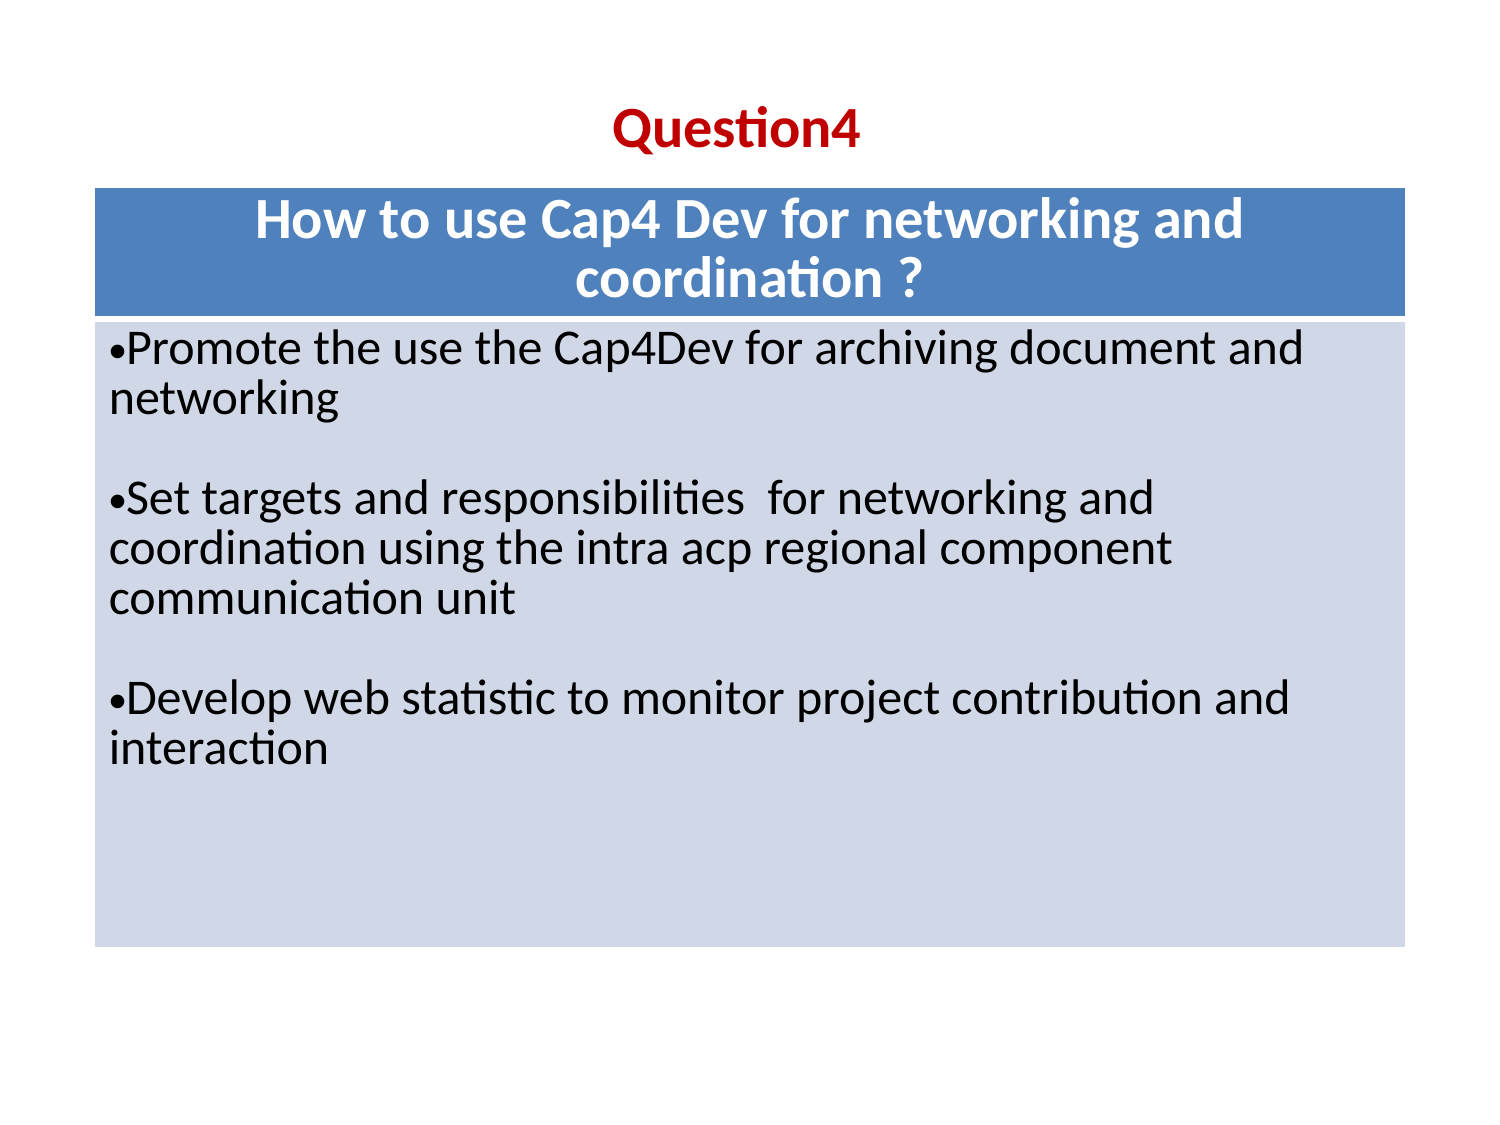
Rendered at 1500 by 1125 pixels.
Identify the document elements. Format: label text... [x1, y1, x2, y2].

table_header How to use Cap4 Dev for networking and coordination ? [95, 188, 1405, 316]
table_cell Promote the use the Cap4Dev for archiving document and networking Set targets and responsibilities for networking and coordination using the intra acp regional component communication unit Develop web statistic to monitor project contribution and interaction [95, 322, 1405, 947]
text_box Question4 [398, 82, 1102, 167]
